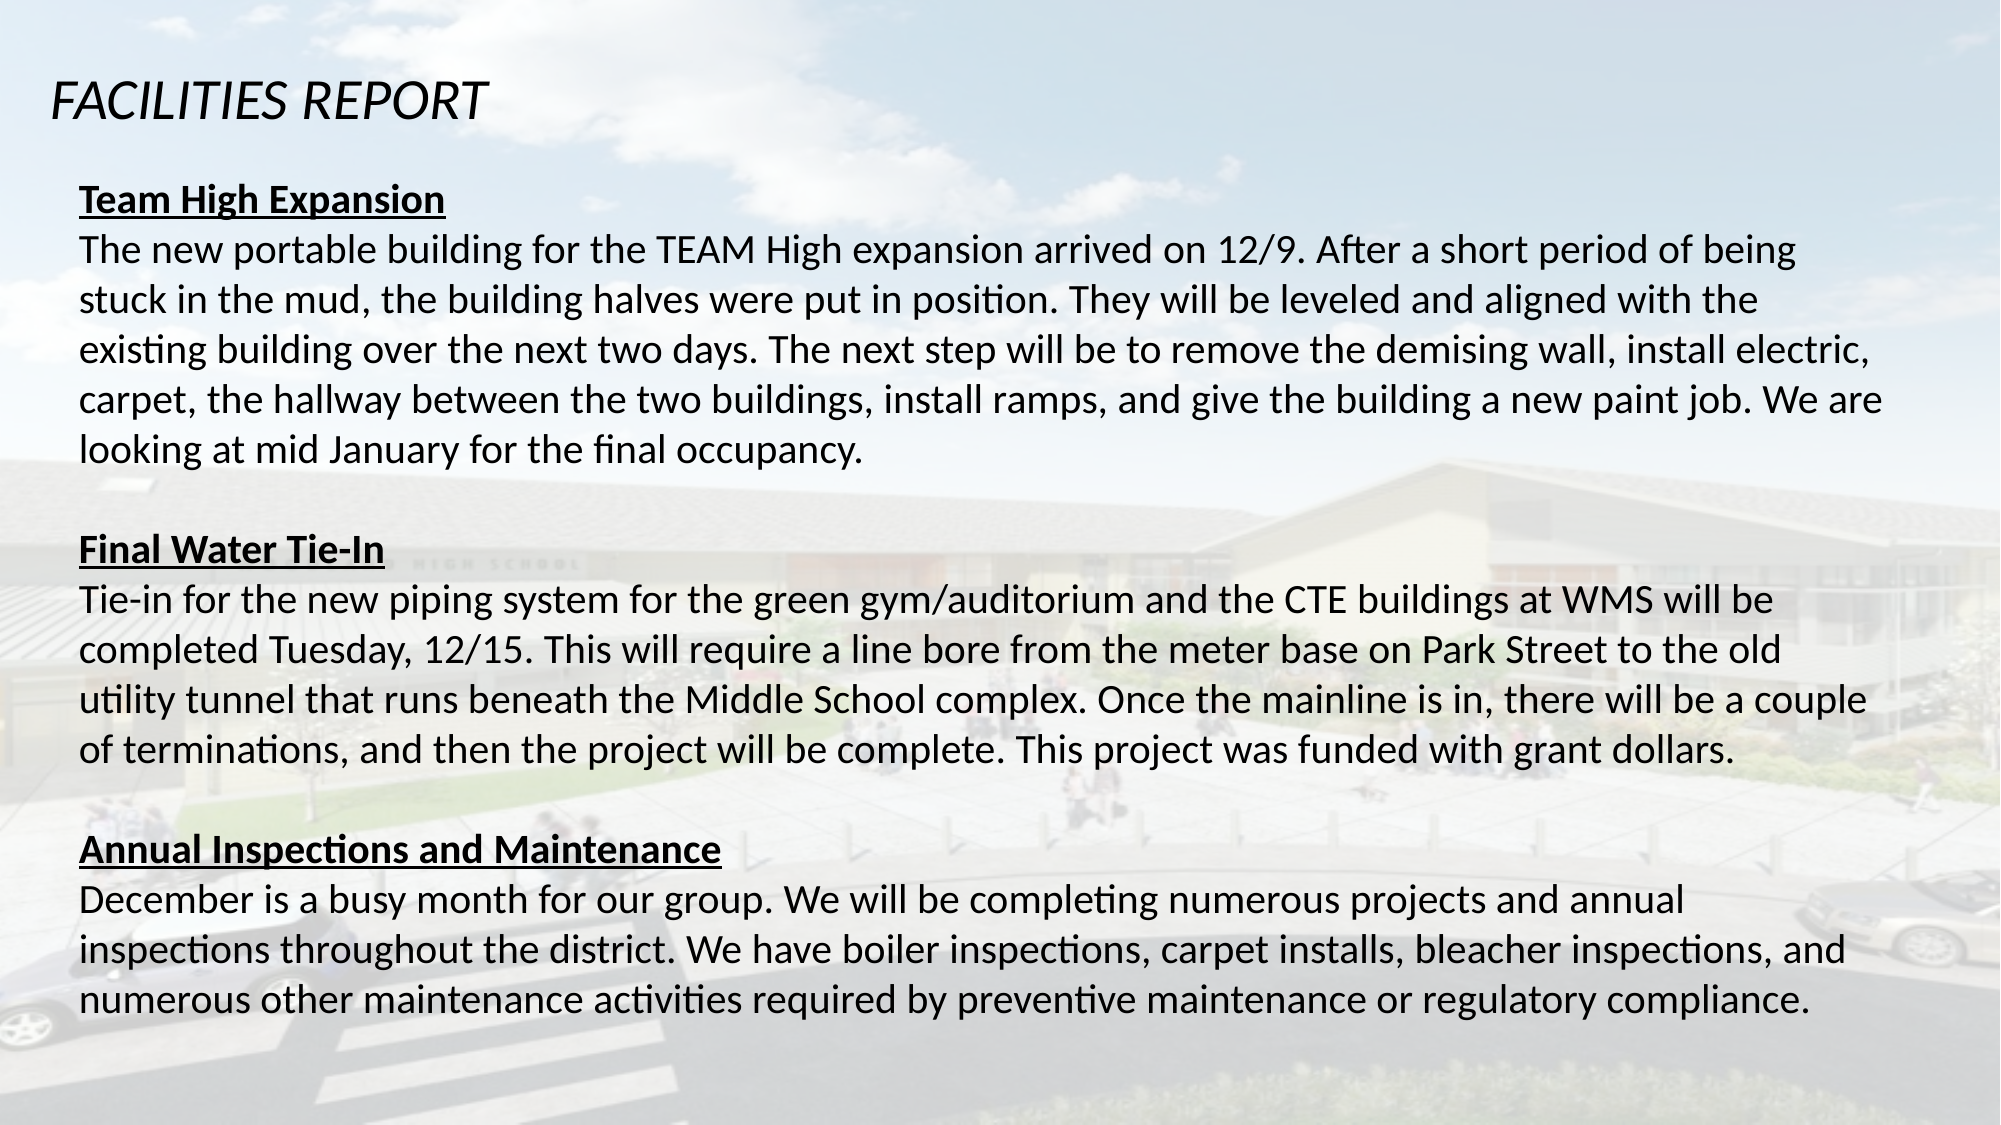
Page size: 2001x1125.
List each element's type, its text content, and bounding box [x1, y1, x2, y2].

text_box Team High Expansion The new portable building for the TEAM High expansion arrived on 12/9. After a short period of being stuck in the mud, the building halves were put in position. They will be leveled and aligned with the existing building over the next two days. The next step will be to remove the demising wall, install electric, carpet, the hallway between the two buildings, install ramps, and give the building a new paint job. We are looking at mid January for the final occupancy. Final Water Tie-In Tie-in for the new piping system for the green gym/auditorium and the CTE buildings at WMS will be completed Tuesday, 12/15. This will require a line bore from the meter base on Park Street to the old utility tunnel that runs beneath the Middle School complex. Once the mainline is in, there will be a couple of terminations, and then the project will be complete. This project was funded with grant dollars. Annual Inspections and Maintenance December is a busy month for our group. We will be completing numerous projects and annual inspections throughout the district. We have boiler inspections, carpet installs, bleacher inspections, and numerous other maintenance activities required by preventive maintenance or regulatory compliance. [63, 164, 1902, 1030]
text_box FACILITIES REPORT [35, 43, 504, 139]
